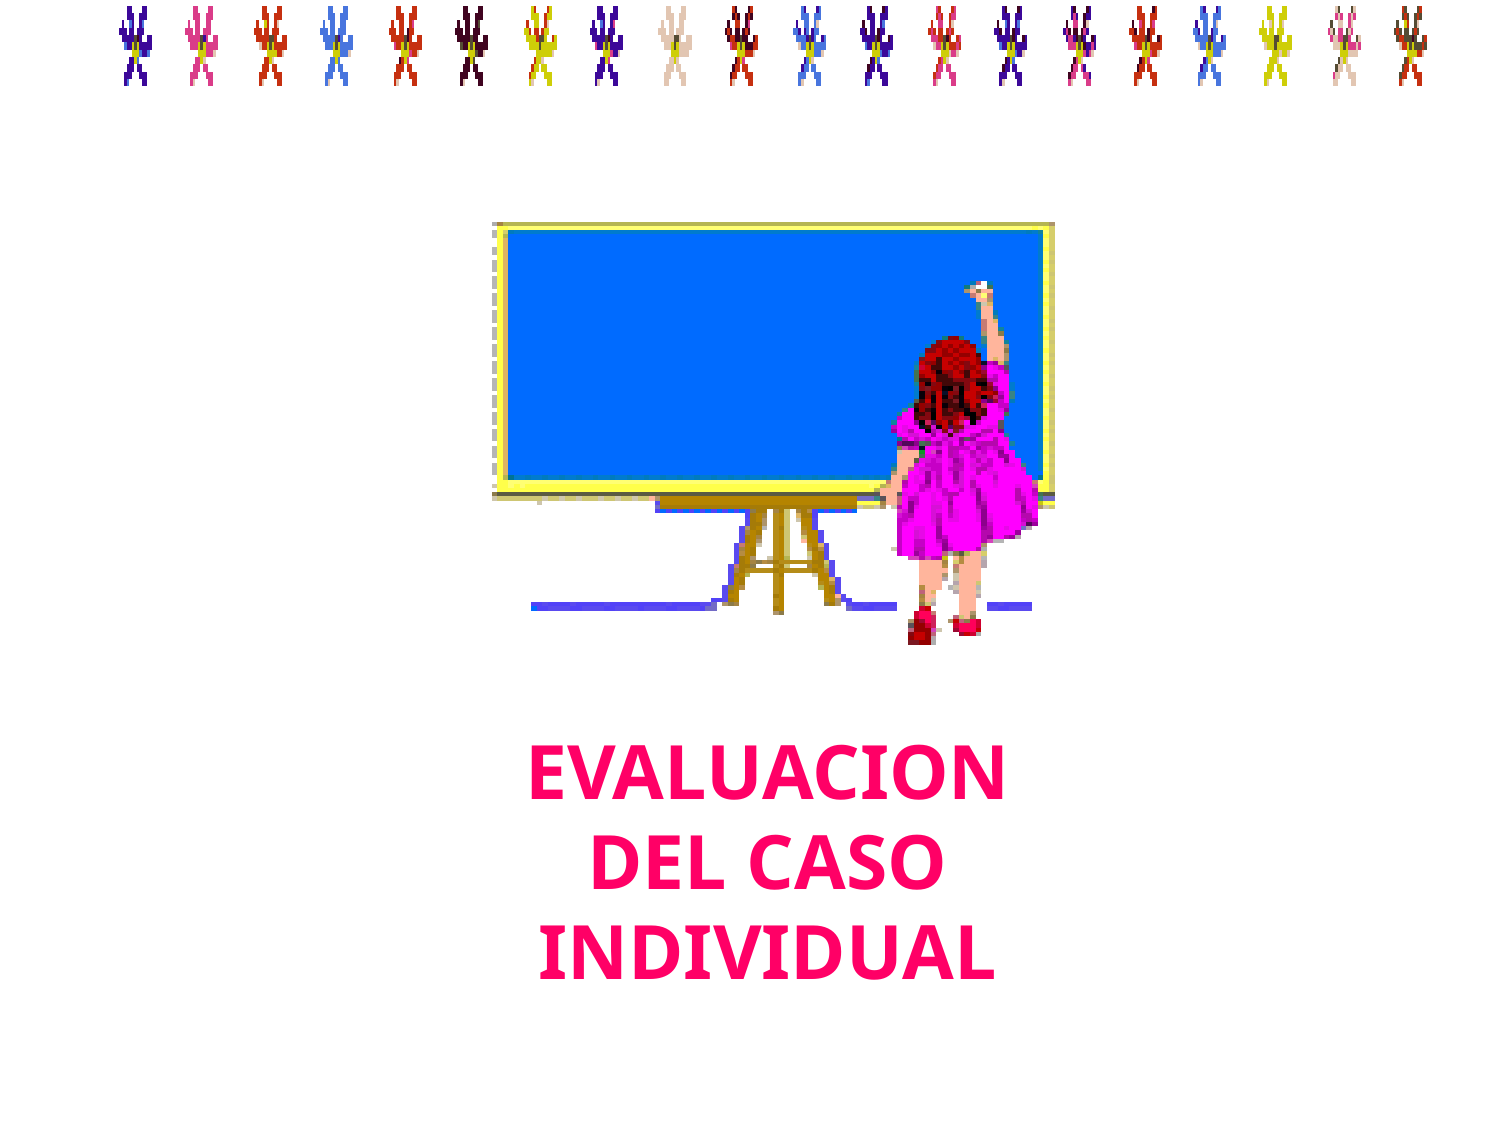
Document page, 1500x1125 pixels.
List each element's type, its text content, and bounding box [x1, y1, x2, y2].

picture [116, 0, 1430, 94]
picture [491, 222, 1055, 645]
text_box EVALUACION DEL CASO INDIVIDUAL [480, 716, 1055, 1092]
